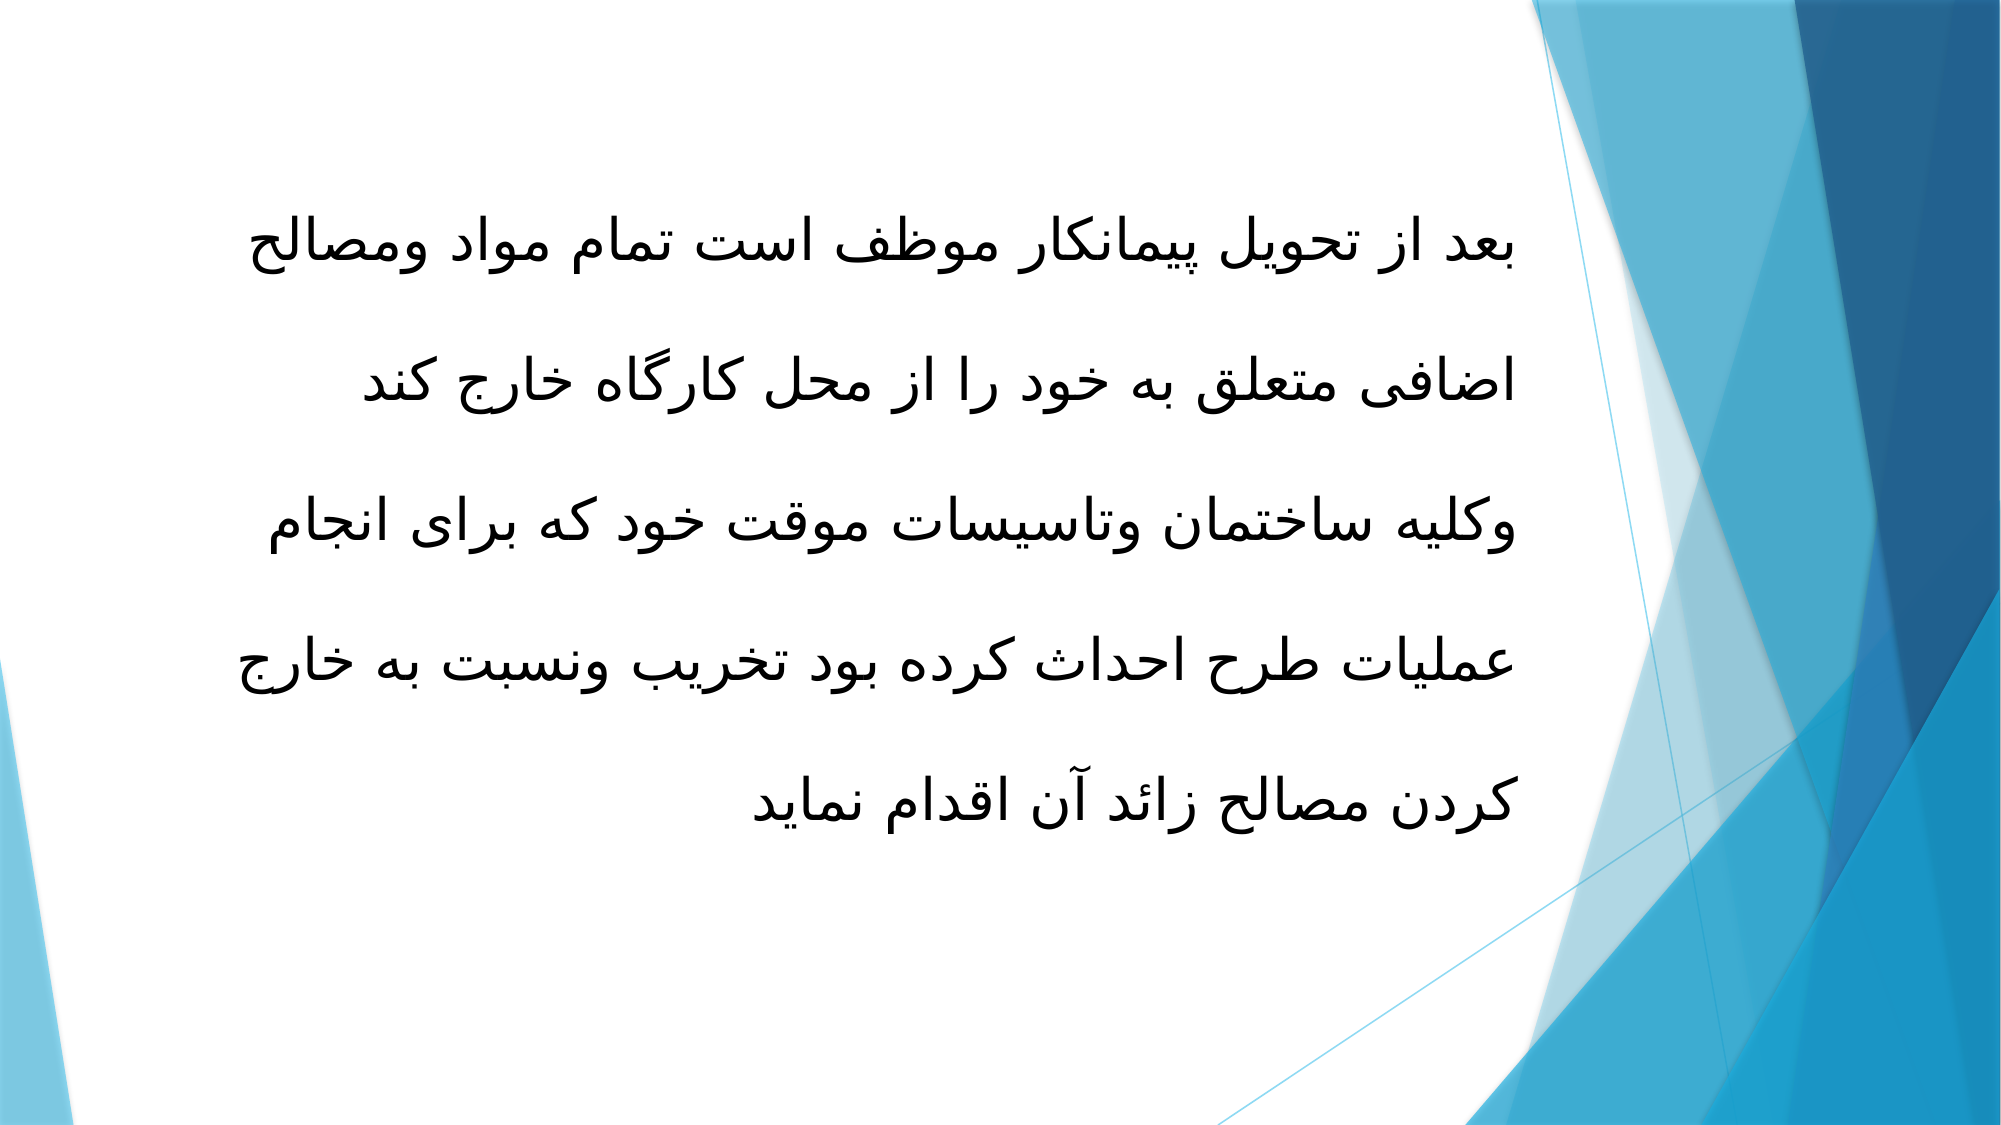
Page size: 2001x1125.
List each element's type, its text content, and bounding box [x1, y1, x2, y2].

text_box بعد از تحویل پیمانکار موظف است تمام مواد ومصالح اضافی متعلق به خود را از محل کارگاه خارج کند وکلیه ساختمان وتاسیسات موقت خود که برای انجام عملیات طرح احداث کرده بود تخریب ونسبت به خارج کردن مصالح زائد آن اقدام نماید [211, 124, 1534, 840]
